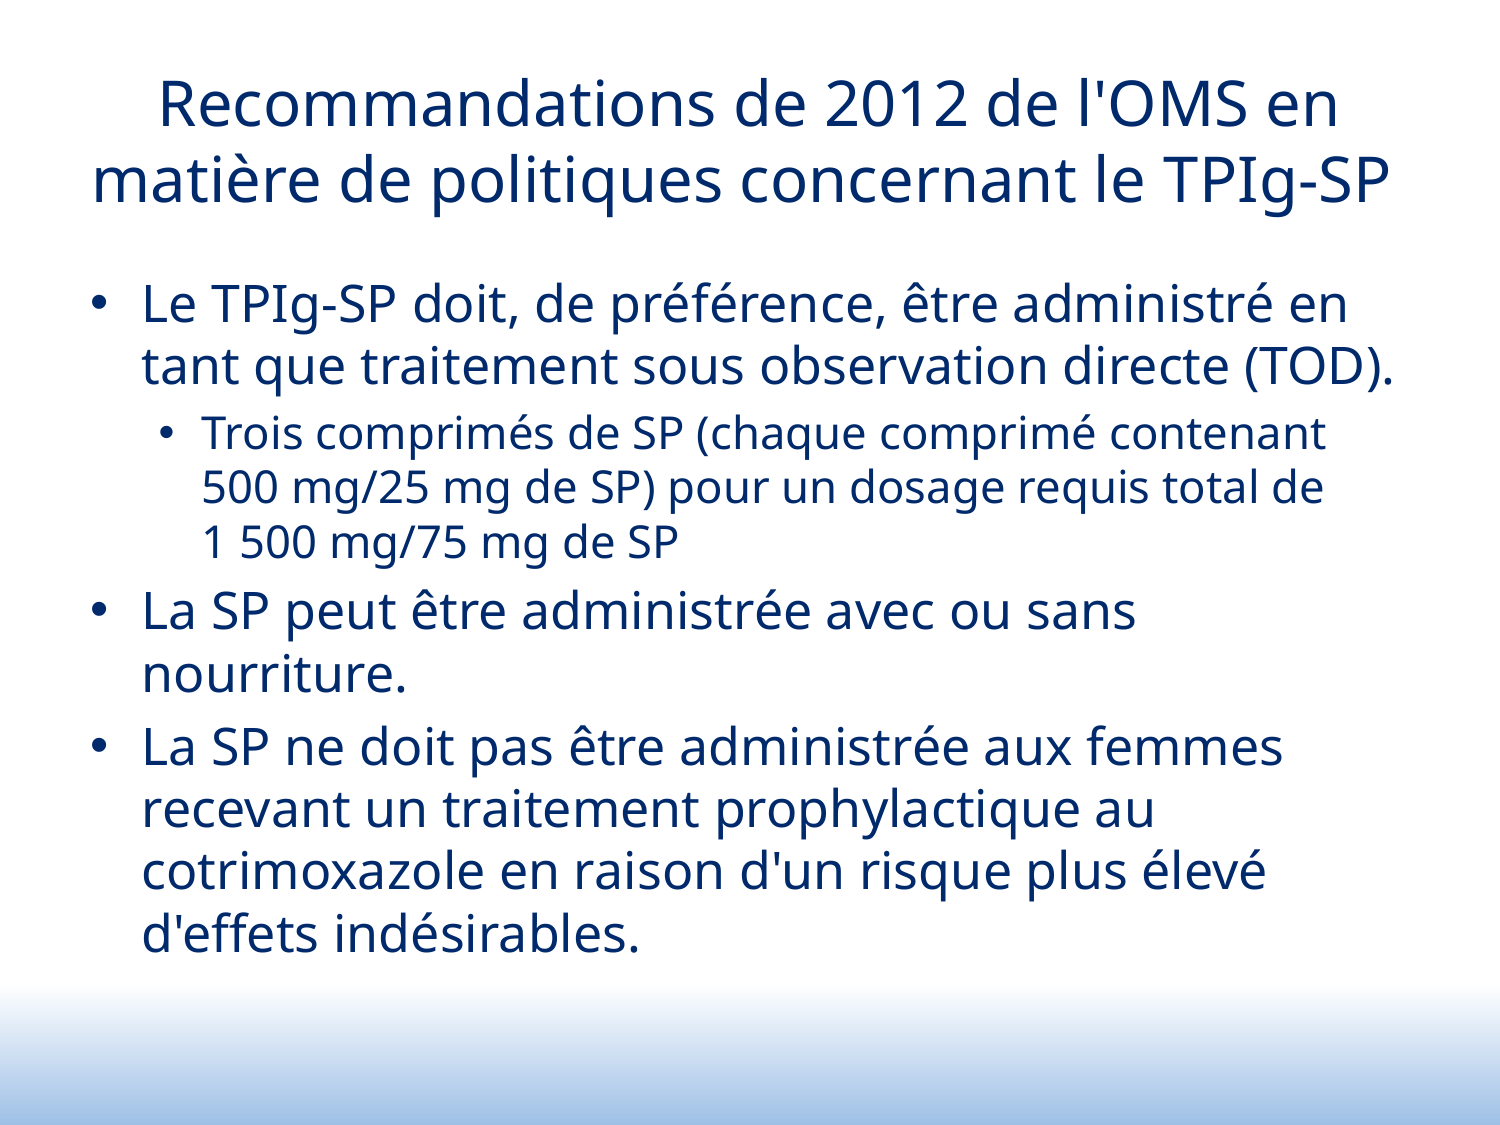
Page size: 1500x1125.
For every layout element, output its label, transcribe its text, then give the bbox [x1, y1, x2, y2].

title Recommandations de 2012 de l'OMS en matière de politiques concernant le TPIg-SP [75, 45, 1425, 233]
list Le TPIg-SP doit, de préférence, être administré en tant que traitement sous observation directe (TOD). Trois comprimés de SP (chaque comprimé contenant 500 mg/25 mg de SP) pour un dosage requis total de 1 500 mg/75 mg de SP La SP peut être administrée avec ou sans nourriture. La SP ne doit pas être administrée aux femmes recevant un traitement prophylactique au cotrimoxazole en raison d'un risque plus élevé d'effets indésirables. [75, 262, 1425, 1005]
